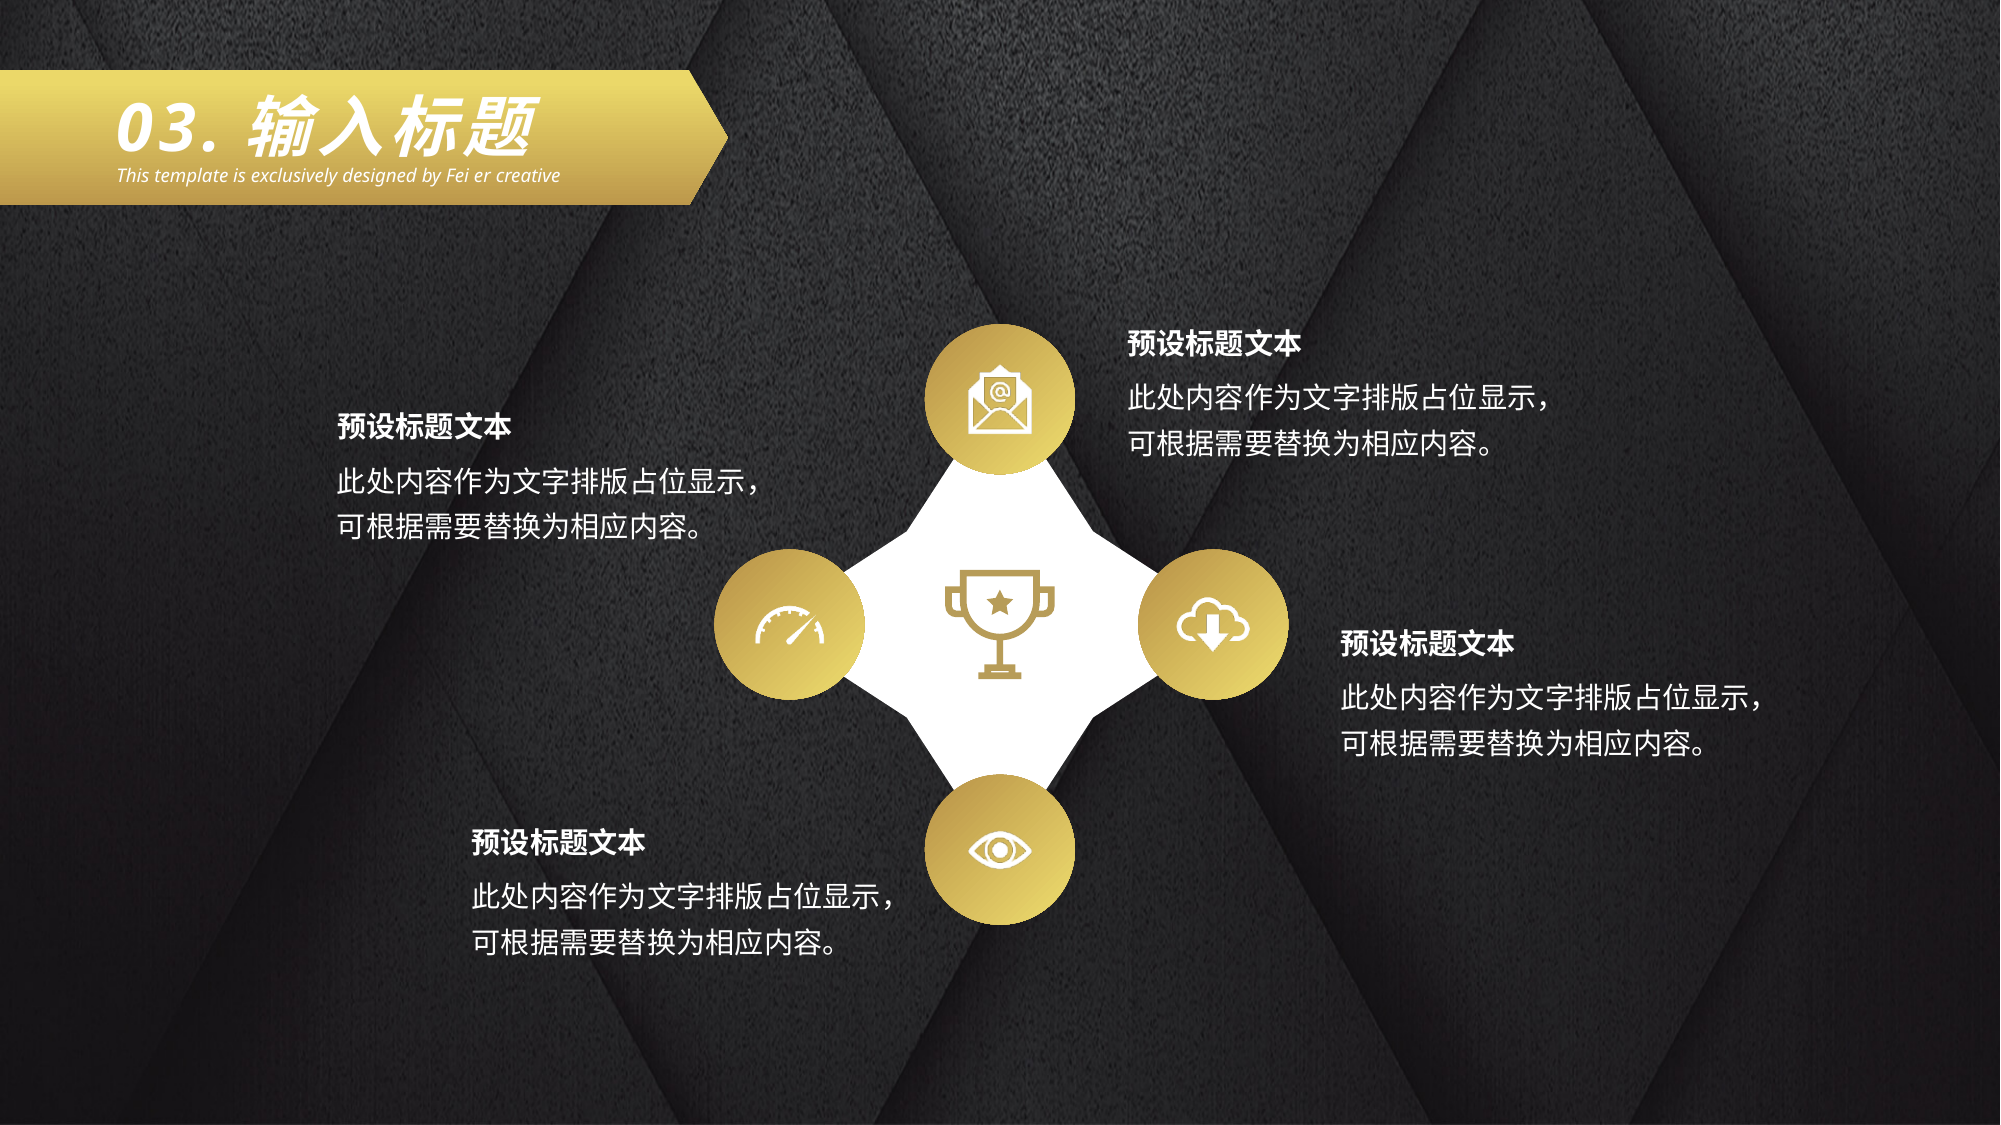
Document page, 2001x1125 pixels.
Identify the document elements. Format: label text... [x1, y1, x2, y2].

text_box 此处内容作为文字排版占位显示，可根据需要替换为相应内容。 [1112, 361, 1562, 468]
text_box [713, 548, 866, 701]
text_box 预设标题文本 [1112, 307, 1507, 368]
text_box [844, 459, 1158, 789]
text_box 此处内容作为文字排版占位显示，可根据需要替换为相应内容。 [456, 860, 907, 967]
text_box 此处内容作为文字排版占位显示，可根据需要替换为相应内容。 [1325, 661, 1776, 768]
text_box 此处内容作为文字排版占位显示，可根据需要替换为相应内容。 [322, 445, 772, 551]
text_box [0, 69, 728, 206]
text_box 预设标题文本 [1325, 607, 1720, 668]
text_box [945, 569, 1055, 680]
text_box [1137, 548, 1290, 701]
text_box [923, 773, 1076, 926]
picture [0, 0, 2000, 1125]
text_box [923, 323, 1076, 476]
text_box 预设标题文本 [456, 806, 851, 867]
text_box 预设标题文本 [322, 390, 717, 451]
